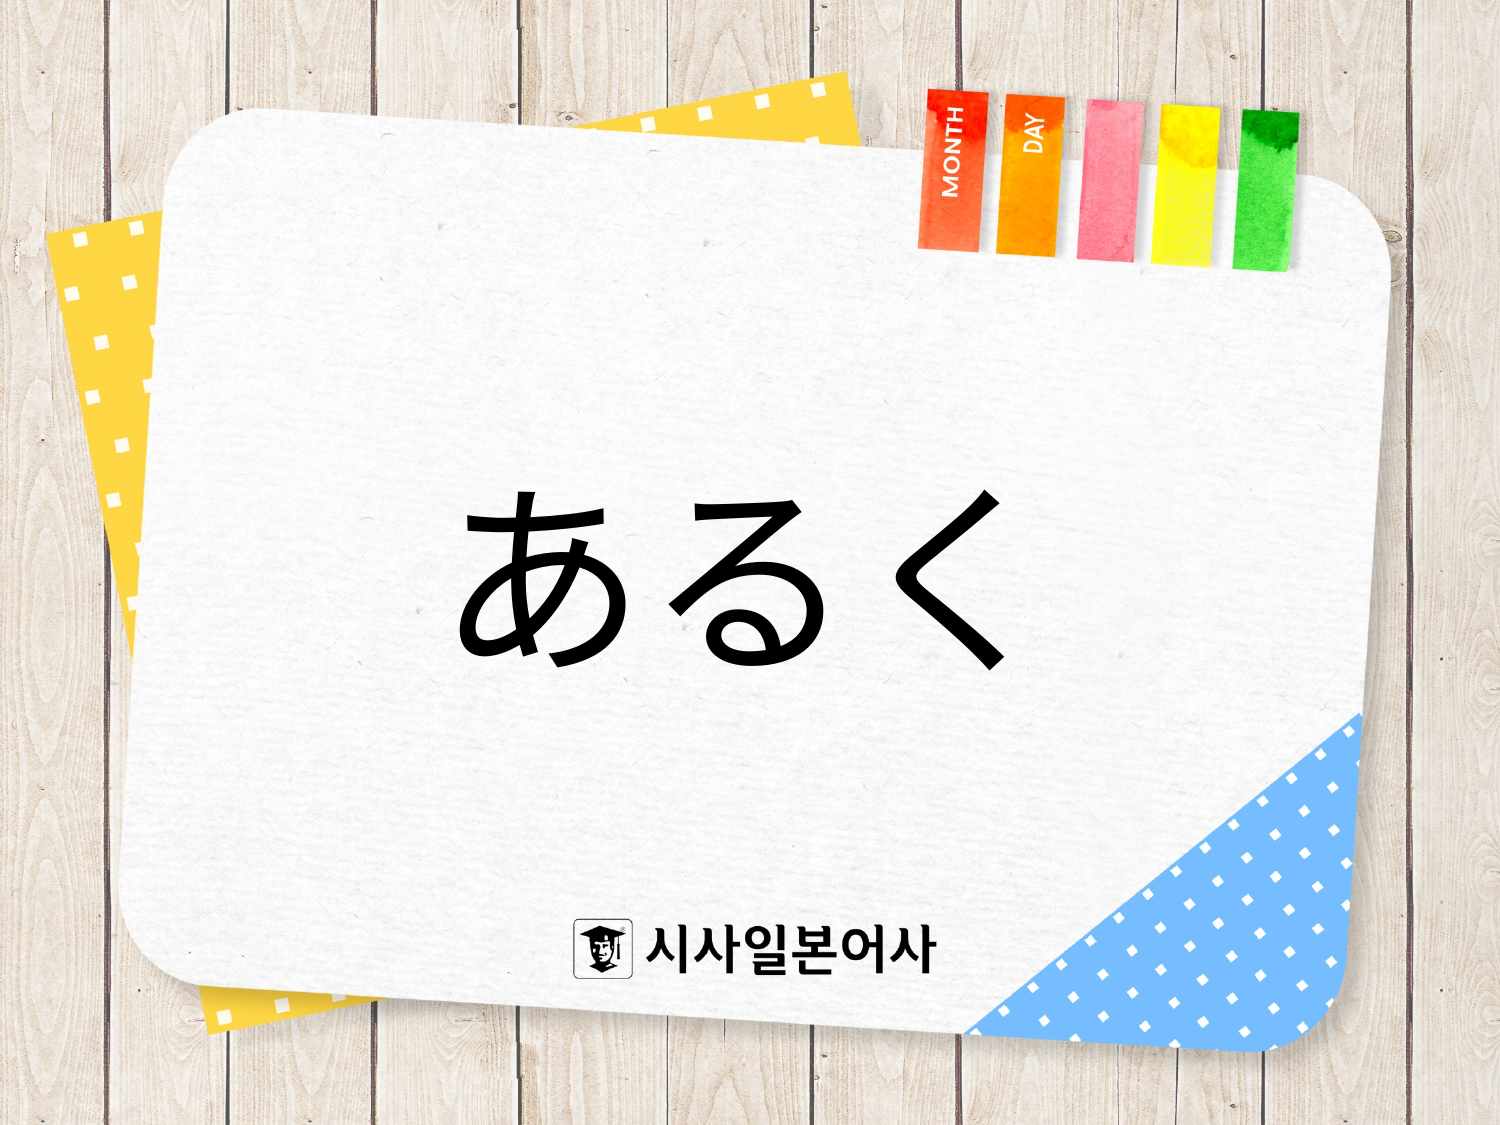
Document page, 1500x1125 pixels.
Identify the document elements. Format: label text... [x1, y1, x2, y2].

picture [0, 0, 1500, 1125]
title あるく [75, 338, 1425, 811]
